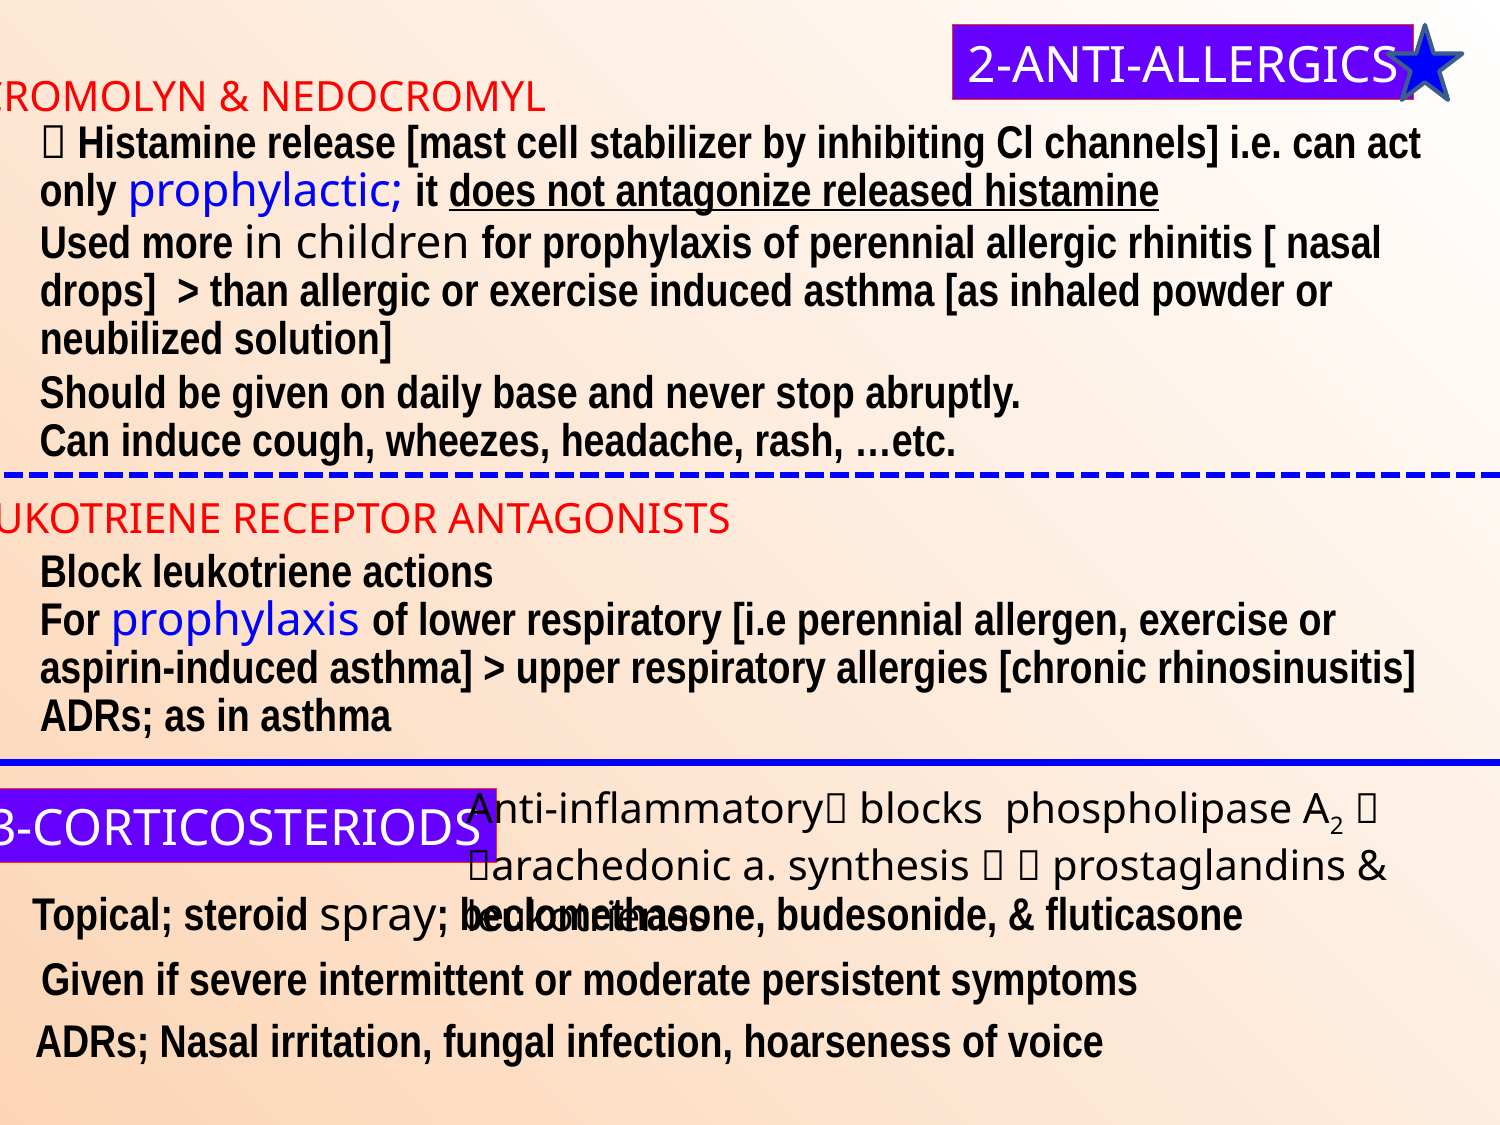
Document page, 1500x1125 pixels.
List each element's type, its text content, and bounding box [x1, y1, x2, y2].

text_box [1385, 22, 1465, 102]
text_box 2-ANTI-ALLERGICS [952, 24, 1414, 100]
text_box 3-CORTICOSTERIODS [0, 788, 451, 863]
text_box LEUKOTRIENE RECEPTOR ANTAGONISTS [0, 484, 757, 550]
text_box Anti-inflammatory blocks phospholipase A2  arachedonic a. synthesis   prostaglandins & leukotrienes [451, 774, 1500, 947]
text_box Block leukotriene actions For prophylaxis of lower respiratory [i.e perennial allergen, exercise or aspirin-induced asthma] > upper respiratory allergies [chronic rhinosinusitis] ADRs; as in asthma [24, 541, 1494, 748]
text_box Should be given on daily base and never stop abruptly. Can induce cough, wheezes, headache, rash, …etc. [24, 362, 1491, 473]
text_box Topical; steroid spray; beclomethasone, budesonide, & fluticasone [17, 877, 1259, 948]
text_box CROMOLYN & NEDOCROMYL [0, 62, 573, 128]
text_box  Histamine release [mast cell stabilizer by inhibiting Cl channels] i.e. can act only prophylactic; it does not antagonize released histamine [24, 112, 1491, 223]
text_box Used more in children for prophylaxis of perennial allergic rhinitis [ nasal drops] > than allergic or exercise induced asthma [as inhaled powder or neubilized solution] [24, 212, 1425, 362]
text_box Given if severe intermittent or moderate persistent symptoms [26, 942, 1164, 1013]
text_box ADRs; Nasal irritation, fungal infection, hoarseness of voice [20, 1004, 1471, 1074]
